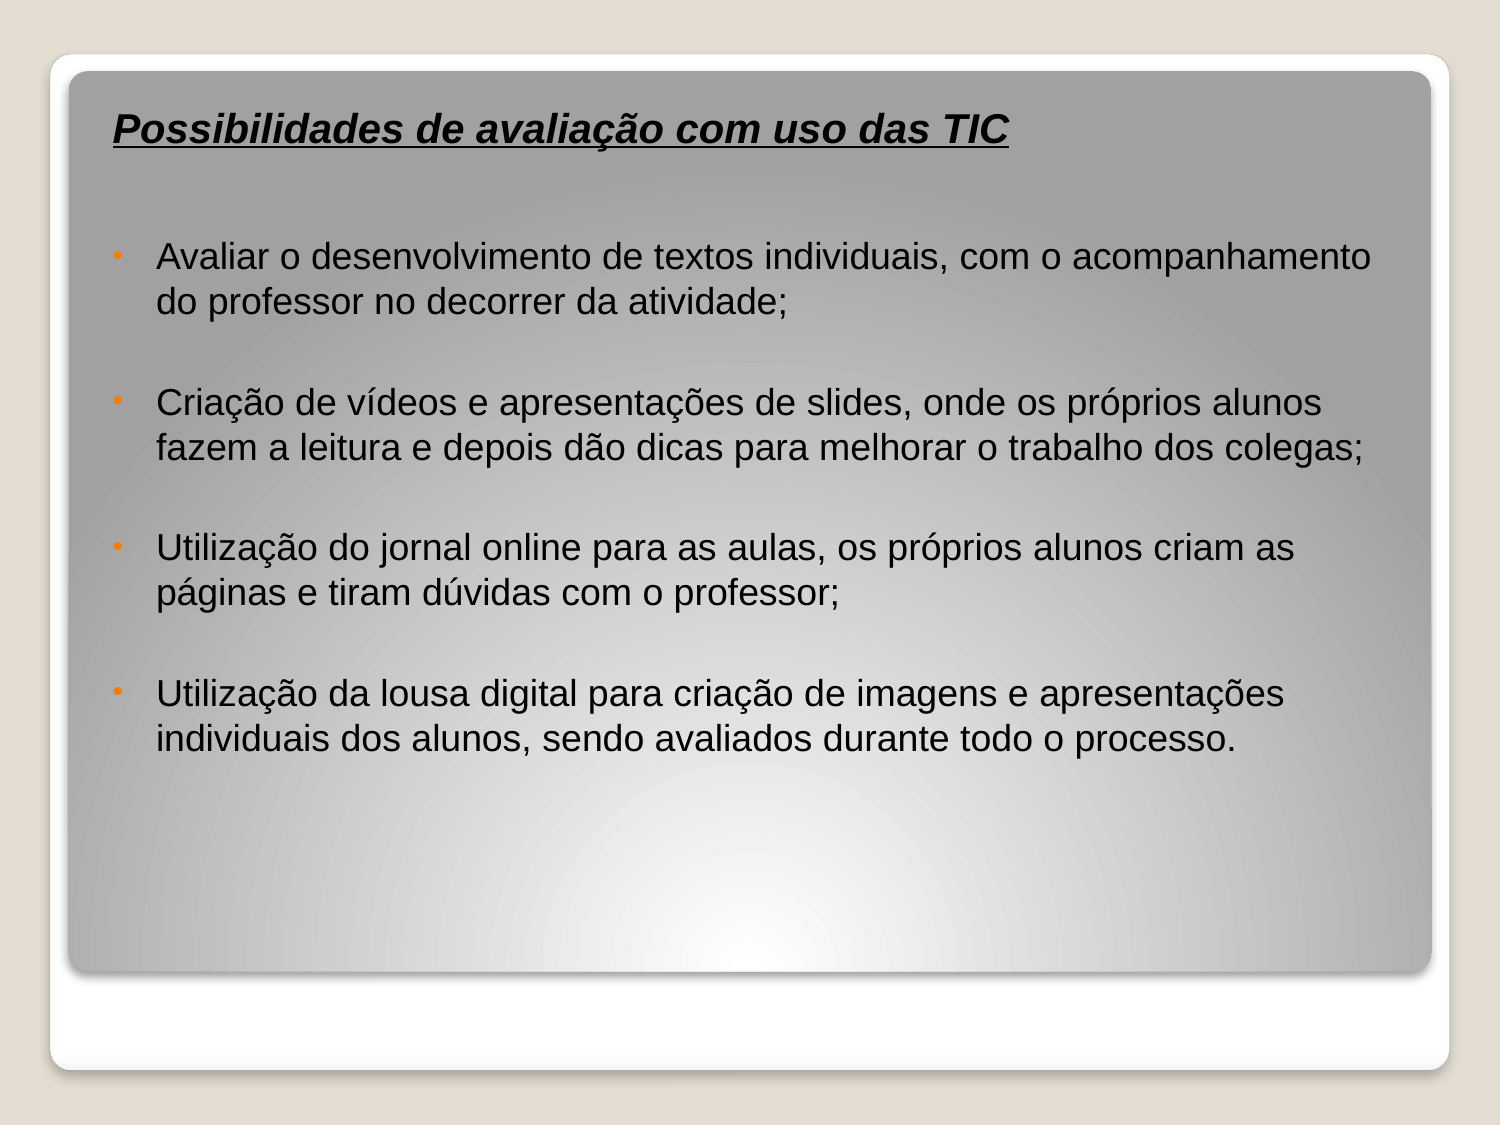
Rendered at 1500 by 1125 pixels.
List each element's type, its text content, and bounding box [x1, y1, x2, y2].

list Possibilidades de avaliação com uso das TIC Avaliar o desenvolvimento de textos individuais, com o acompanhamento do professor no decorrer da atividade; Criação de vídeos e apresentações de slides, onde os próprios alunos fazem a leitura e depois dão dicas para melhorar o trabalho dos colegas; Utilização do jornal online para as aulas, os próprios alunos criam as páginas e tiram dúvidas com o professor; Utilização da lousa digital para criação de imagens e apresentações individuais dos alunos, sendo avaliados durante todo o processo. [82, 86, 1425, 1043]
